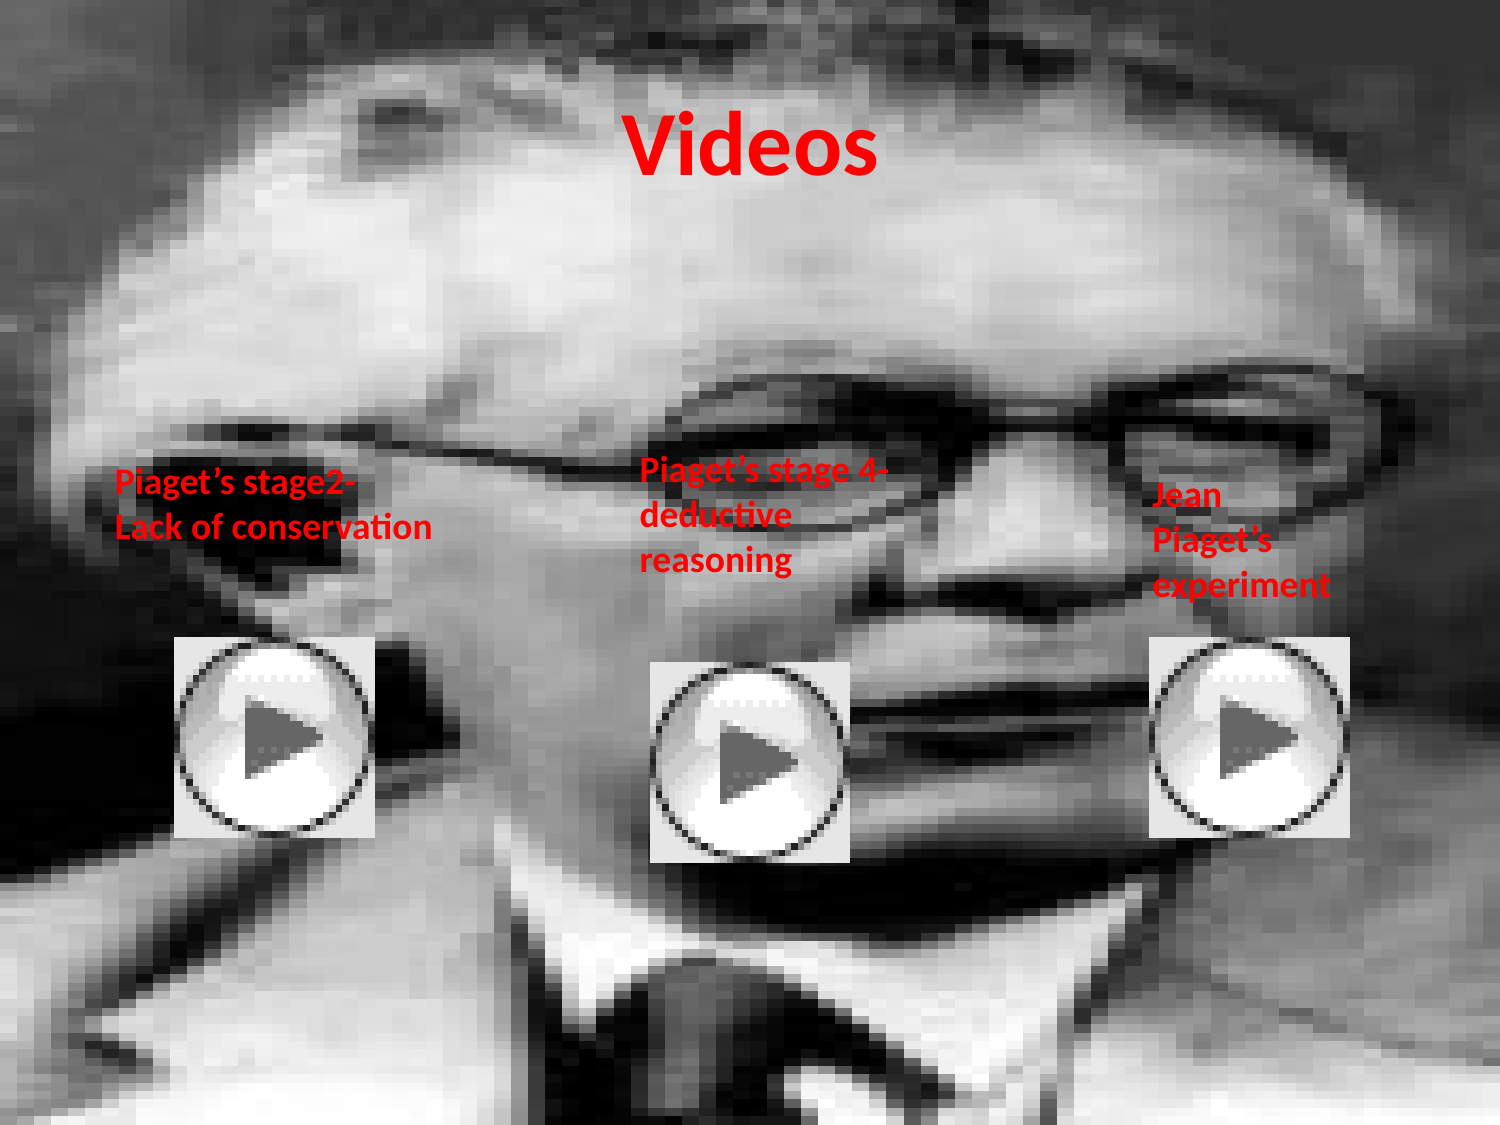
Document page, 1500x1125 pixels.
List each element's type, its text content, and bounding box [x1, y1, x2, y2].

text_box Jean Piaget’s experiment [1137, 462, 1363, 613]
picture [0, 0, 1500, 1125]
text_box Piaget’s stage 4- deductive reasoning [624, 437, 925, 588]
title Videos [75, 45, 1425, 233]
text_box Piaget’s stage2- Lack of conservation [99, 449, 450, 555]
